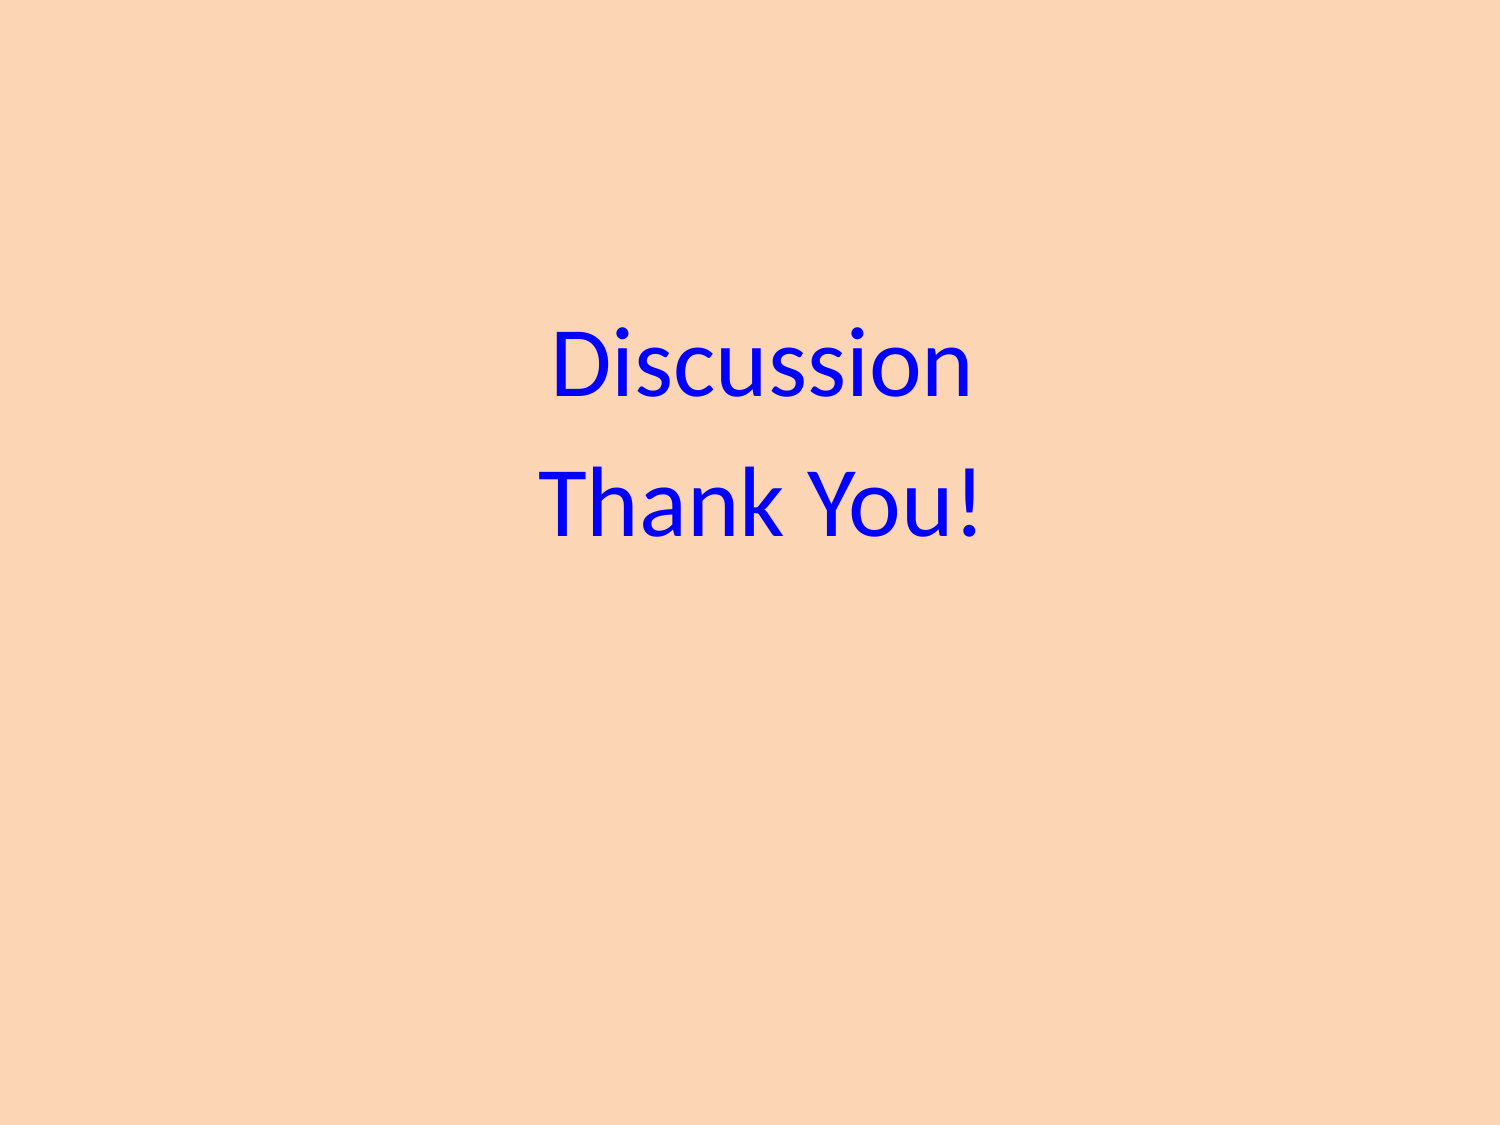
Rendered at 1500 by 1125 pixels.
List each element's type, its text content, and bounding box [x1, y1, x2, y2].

list Discussion Thank You! [187, 288, 1338, 564]
